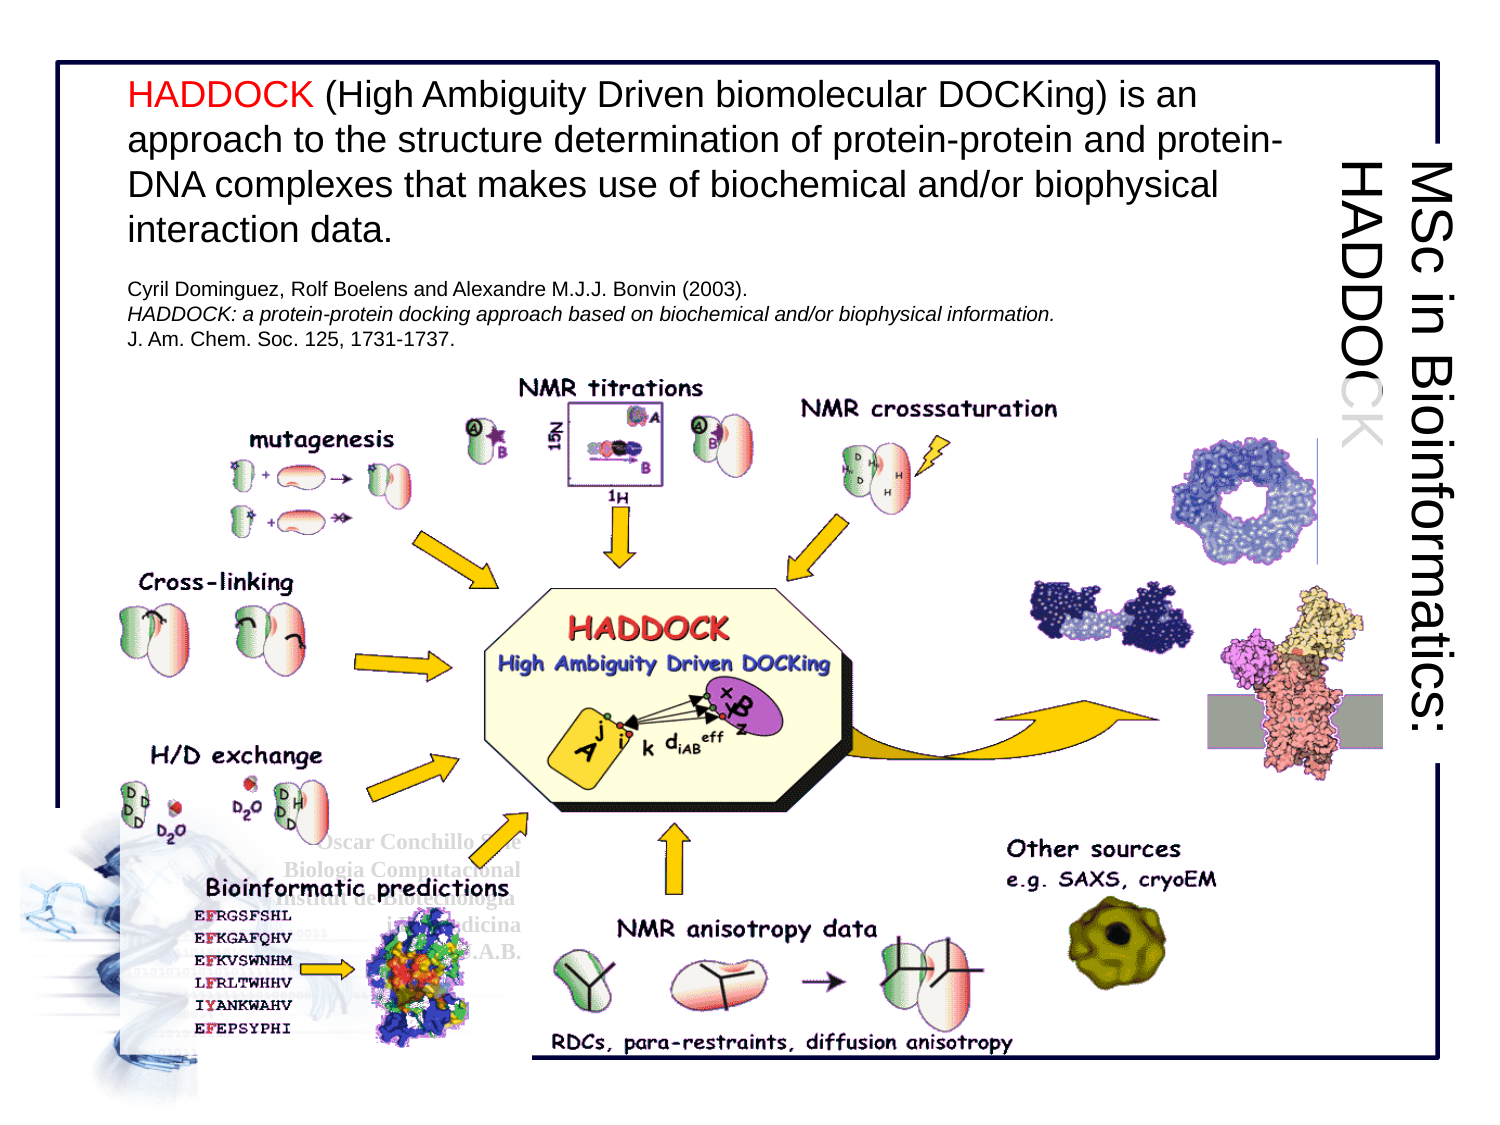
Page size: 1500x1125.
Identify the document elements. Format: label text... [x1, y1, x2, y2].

text_box HADDOCK (High Ambiguity Driven biomolecular DOCKing) is an approach to the structure determination of protein-protein and protein-DNA complexes that makes use of biochemical and/or biophysical interaction data. Cyril Dominguez, Rolf Boelens and Alexandre M.J.J. Bonvin (2003). HADDOCK: a protein-protein docking approach based on biochemical and/or biophysical information. J. Am. Chem. Soc. 125, 1731-1737. [112, 62, 1301, 383]
picture [8, 378, 1383, 1111]
